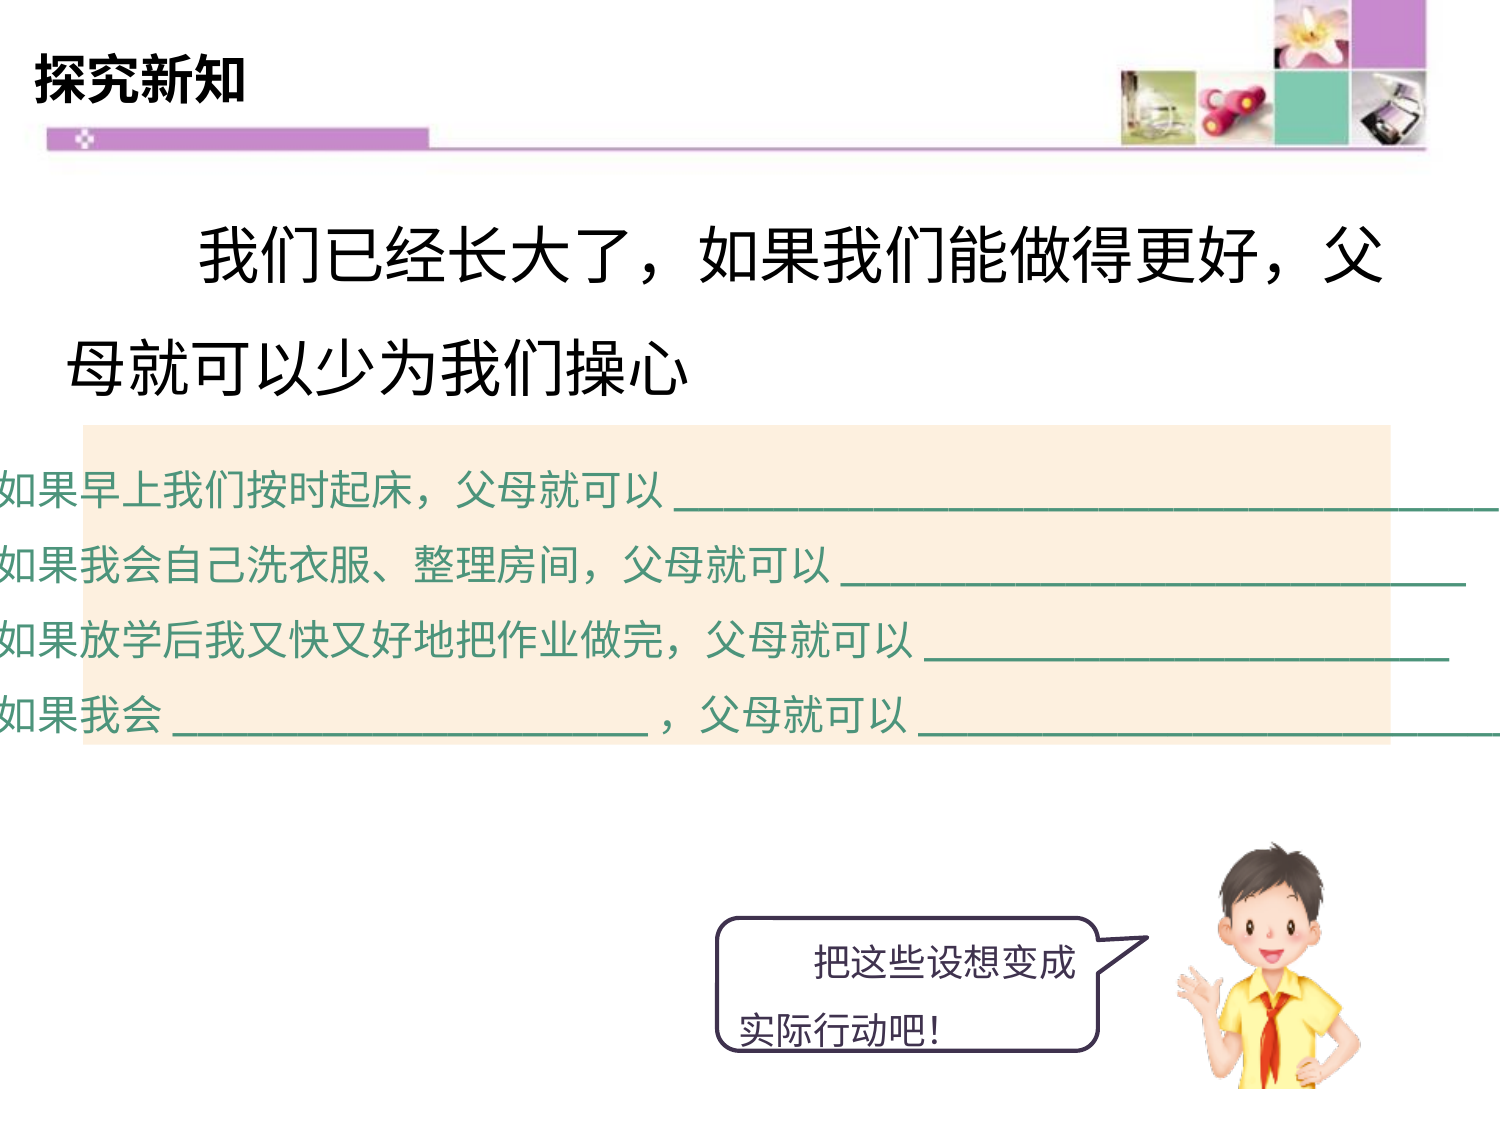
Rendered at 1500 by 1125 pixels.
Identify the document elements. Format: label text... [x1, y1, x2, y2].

text_box 如果早上我们按时起床，父母就可以_________________________________ 如果我会自己洗衣服、整理房间，父母就可以_________________________ 如果放学后我又快又好地把作业做完，父母就可以_____________________ 如果我会___________________，父母就可以__________________________ [0, 431, 1500, 747]
picture [0, 0, 1500, 431]
title 探究新知 [18, 38, 1483, 119]
text_box 把这些设想变成实际行动吧！ [714, 915, 1150, 1053]
picture [0, 747, 1500, 1125]
text_box [81, 423, 1393, 431]
text_box 我们已经长大了，如果我们能做得更好，父母就可以少为我们操心 [50, 171, 1451, 302]
